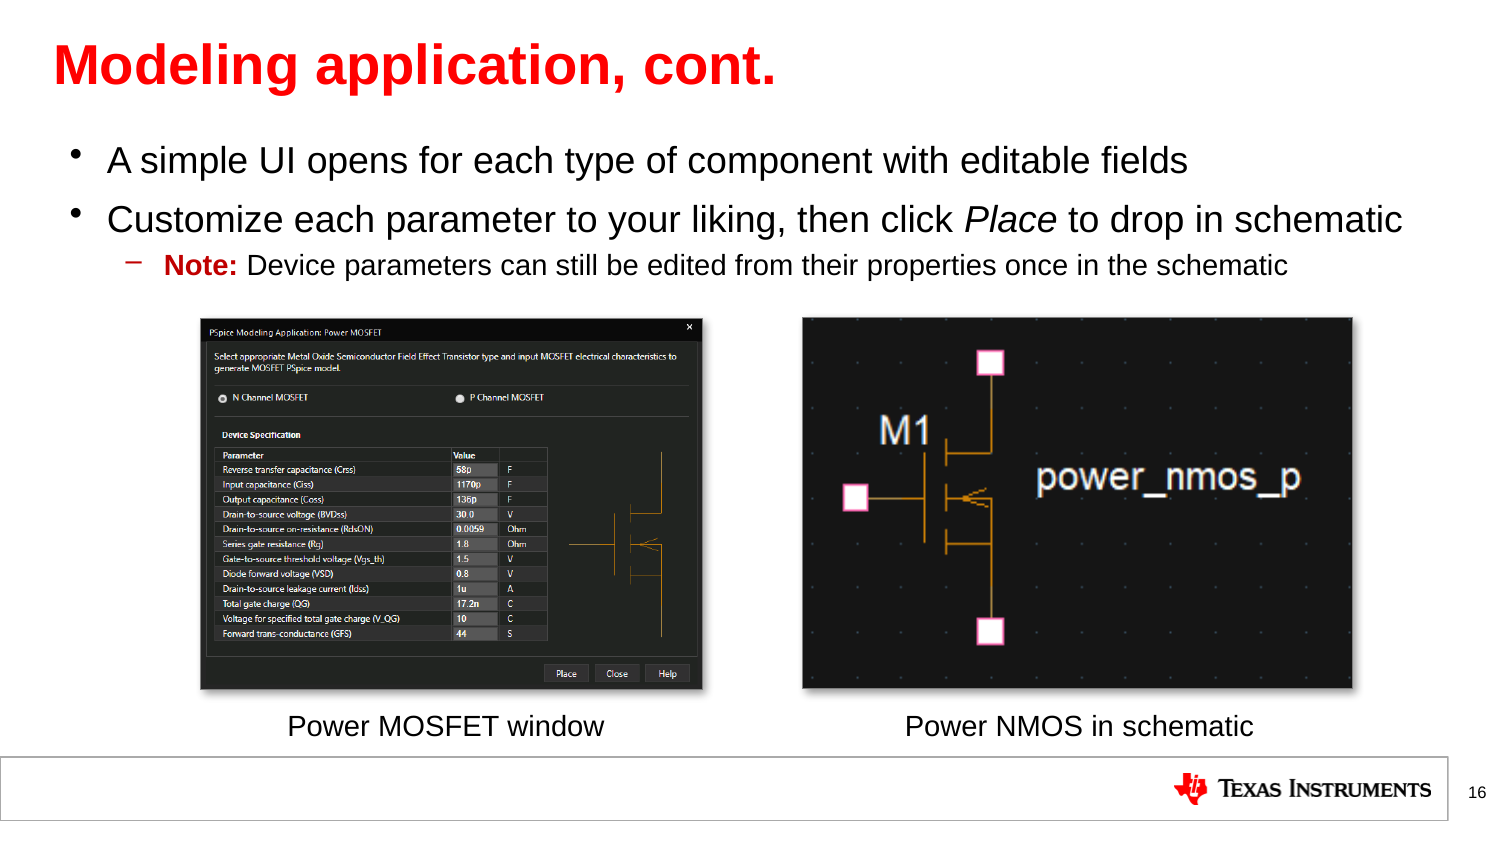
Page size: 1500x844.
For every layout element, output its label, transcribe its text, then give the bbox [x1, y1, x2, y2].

picture [1174, 801, 1431, 805]
slide_number 16 [1151, 774, 1500, 801]
text_box Power MOSFET window [272, 700, 620, 750]
picture [199, 318, 703, 690]
list A simple UI opens for each type of component with editable fields Customize each parameter to your liking, then click Place to drop in schematic Note: Device parameters can still be edited from their properties once in the schematic [54, 128, 1444, 738]
picture [802, 317, 1353, 690]
title Modeling application, cont. [37, 17, 1426, 119]
text_box Power NMOS in schematic [889, 700, 1270, 750]
